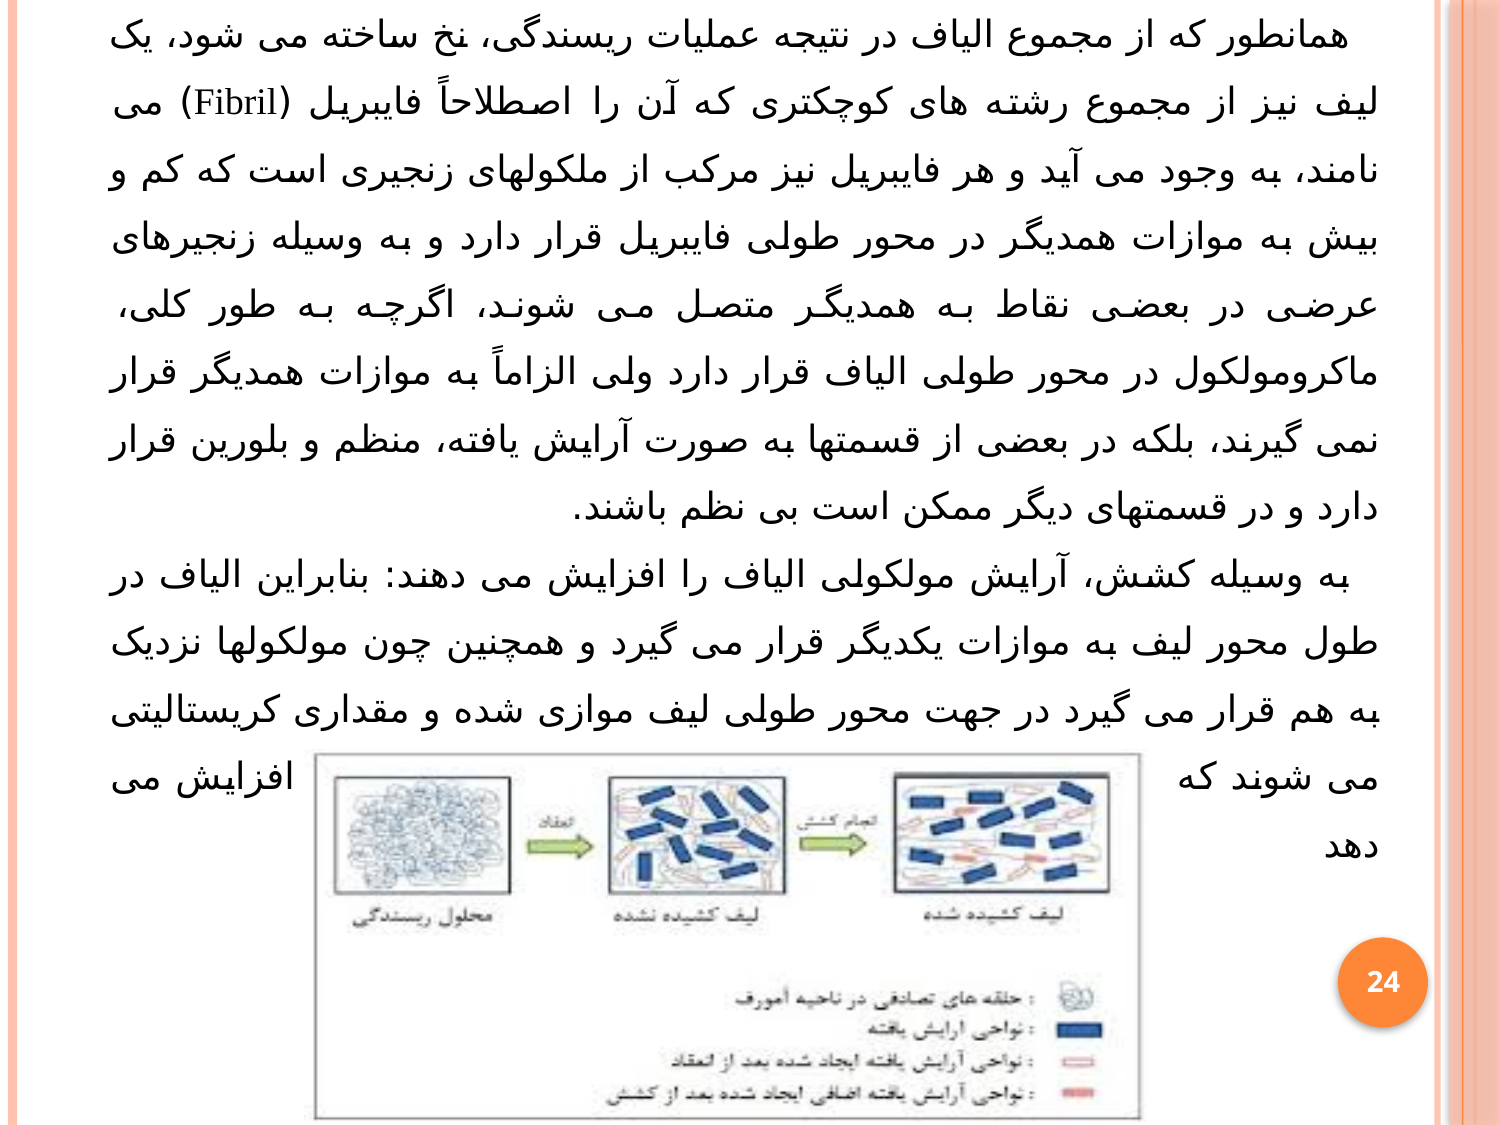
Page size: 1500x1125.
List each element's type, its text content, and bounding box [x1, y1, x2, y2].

picture [304, 749, 1173, 1125]
slide_number 24 [1333, 940, 1434, 1027]
text_box ساختمان داخلی الیاف همانطور که از مجموع الیاف در نتیجه عملیات ریسندگی، نخ ساخته می شود، یک لیف نیز از مجموع رشته های کوچکتری که آن را اصطلاحاً فایبریل (Fibril) می نامند، به وجود می آید و هر فایبریل نیز مرکب از ملکولهای زنجیری است که کم و بیش به موازات همدیگر در محور طولی فایبریل قرار دارد و به وسیله زنجیرهای عرضی در بعضی نقاط به همدیگر متصل می شوند، اگرچه به طور کلی، ماکرومولکول در محور طولی الیاف قرار دارد ولی الزاماً به موازات همدیگر قرار نمی گیرند، بلکه در بعضی از قسمتها به صورت آرایش یافته، منظم و بلورین قرار دارد و در قسمتهای دیگر ممکن است بی نظم باشند. به وسیله کشش، آرایش مولکولی الیاف را افزایش می دهند: بنابراین الیاف در طول محور لیف به موازات یکدیگر قرار می گیرد و همچنین چون مولکولها نزدیک به هم قرار می گیرد در جهت محور طولی لیف موازی شده و مقداری کریستالیتی می شوند که این باعث پیوند در بین زنجیرها شده و مقاومت لیف را افزایش می دهد [93, 0, 1395, 865]
